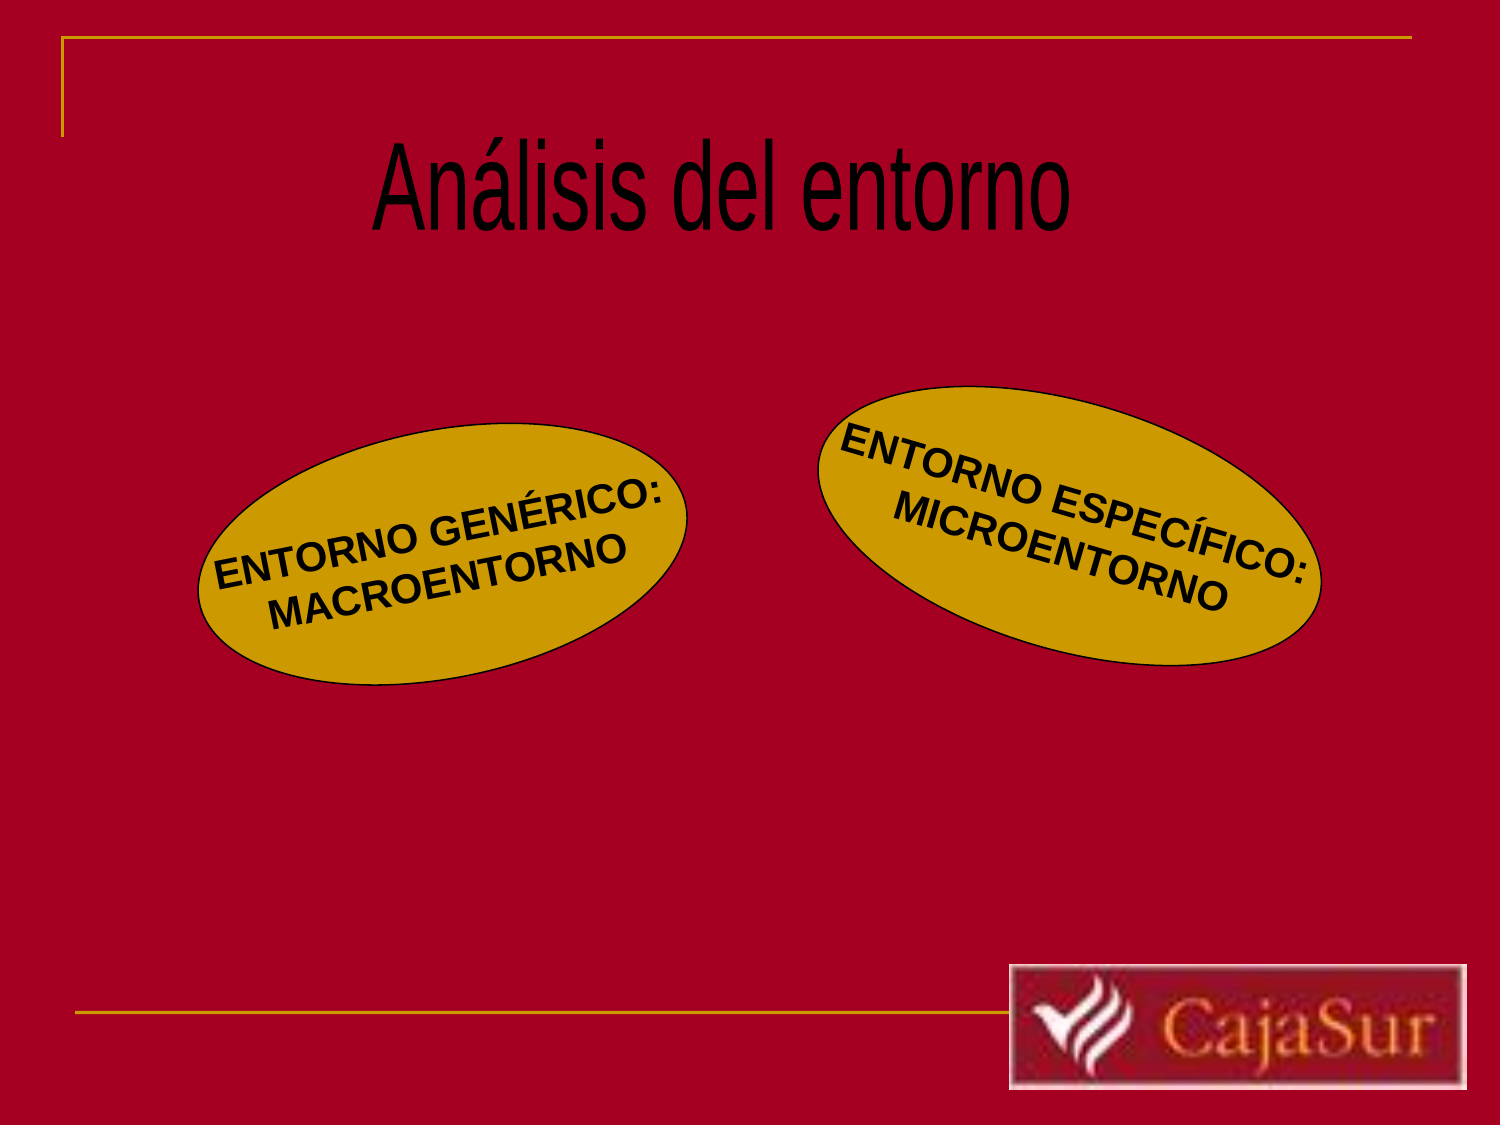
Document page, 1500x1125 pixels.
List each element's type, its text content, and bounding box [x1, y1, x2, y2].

picture [1009, 963, 1467, 1091]
text_box ENTORNO ESPECÍFICO: MICROENTORNO [818, 386, 1322, 666]
text_box ENTORNO GENÉRICO: MACROENTORNO [198, 423, 688, 686]
